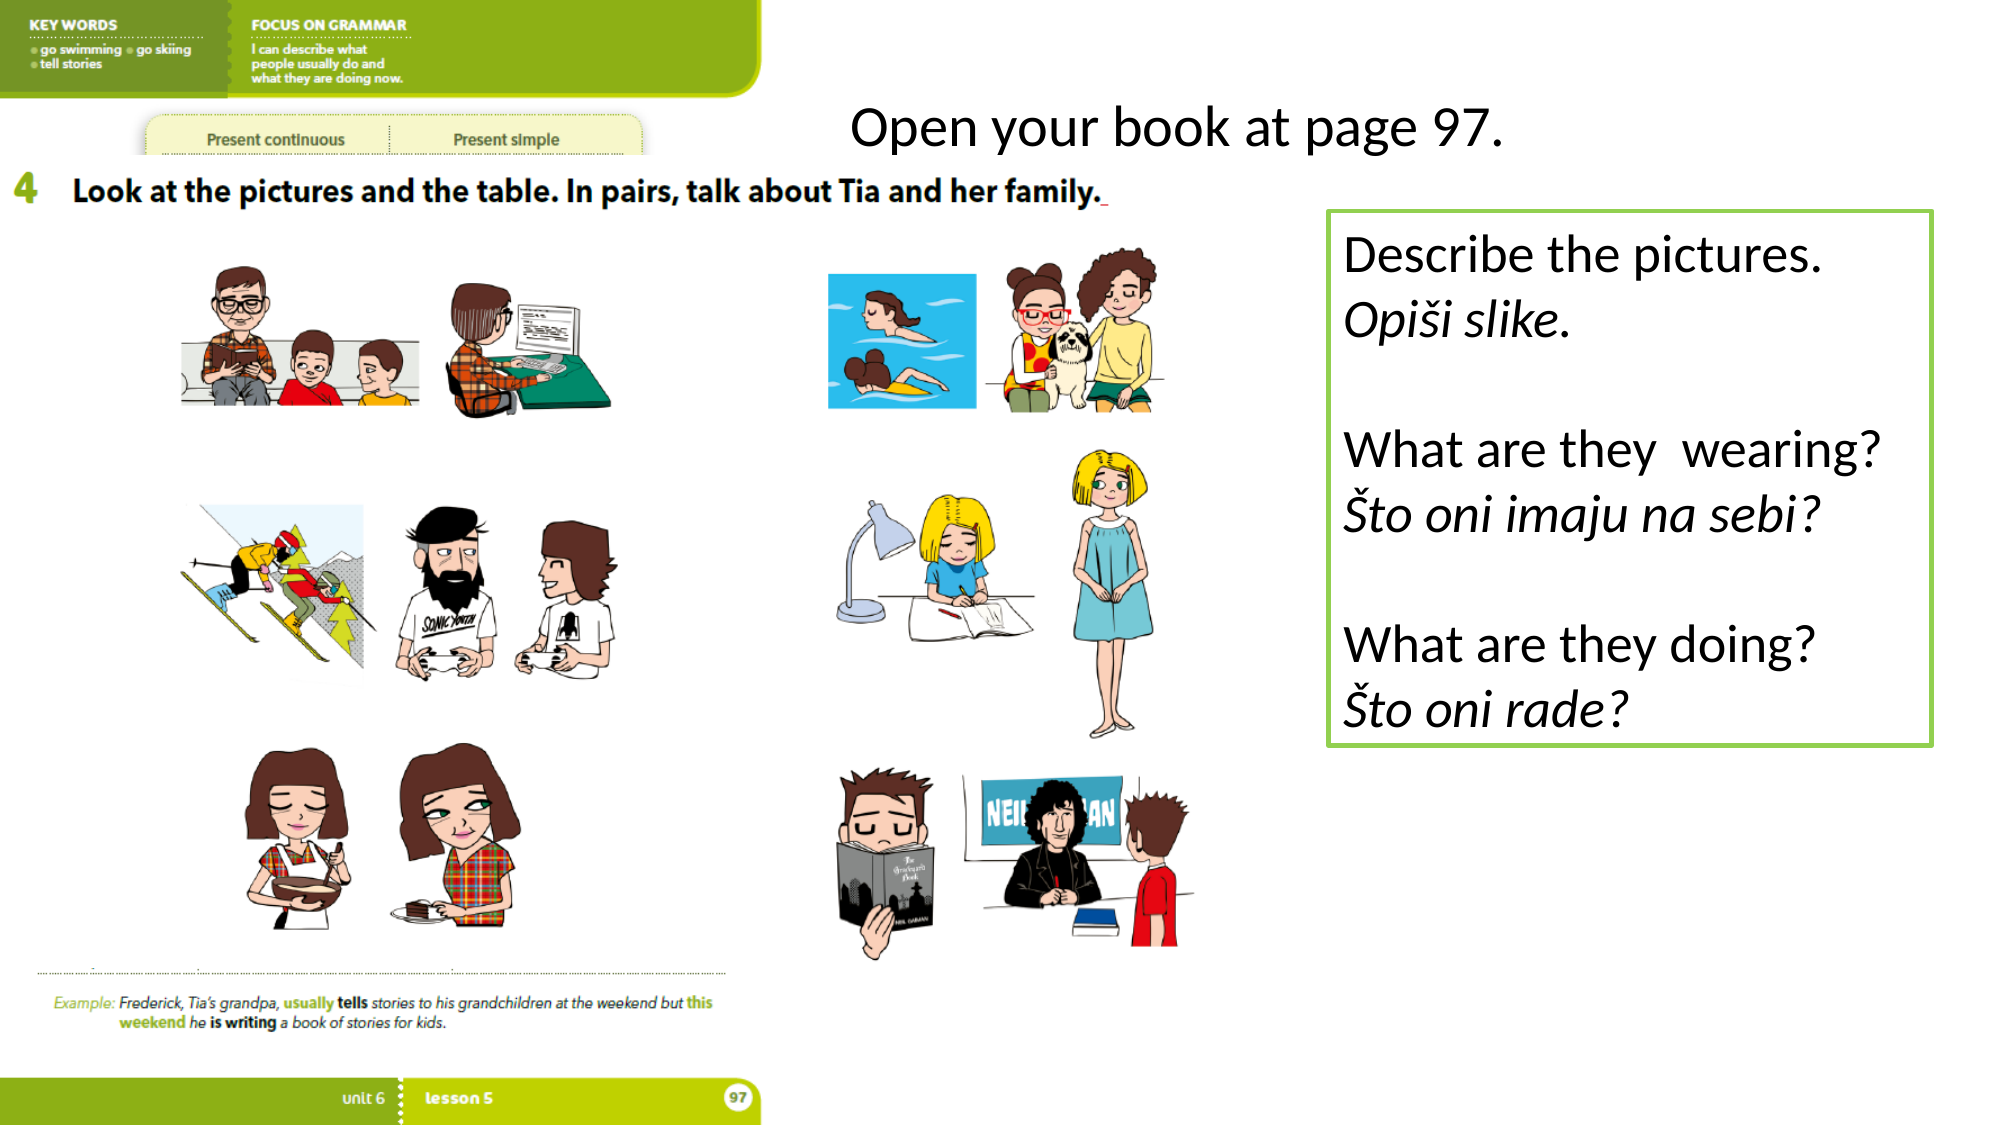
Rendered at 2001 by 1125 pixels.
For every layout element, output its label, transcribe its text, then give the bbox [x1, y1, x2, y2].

text_box Open your book at page 97. [835, 80, 1932, 166]
text_box Describe the pictures. Opiši slike. What are they wearing? Što oni imaju na sebi? What are they doing? Što oni rade? [1328, 210, 1932, 746]
picture [0, 0, 1231, 1125]
